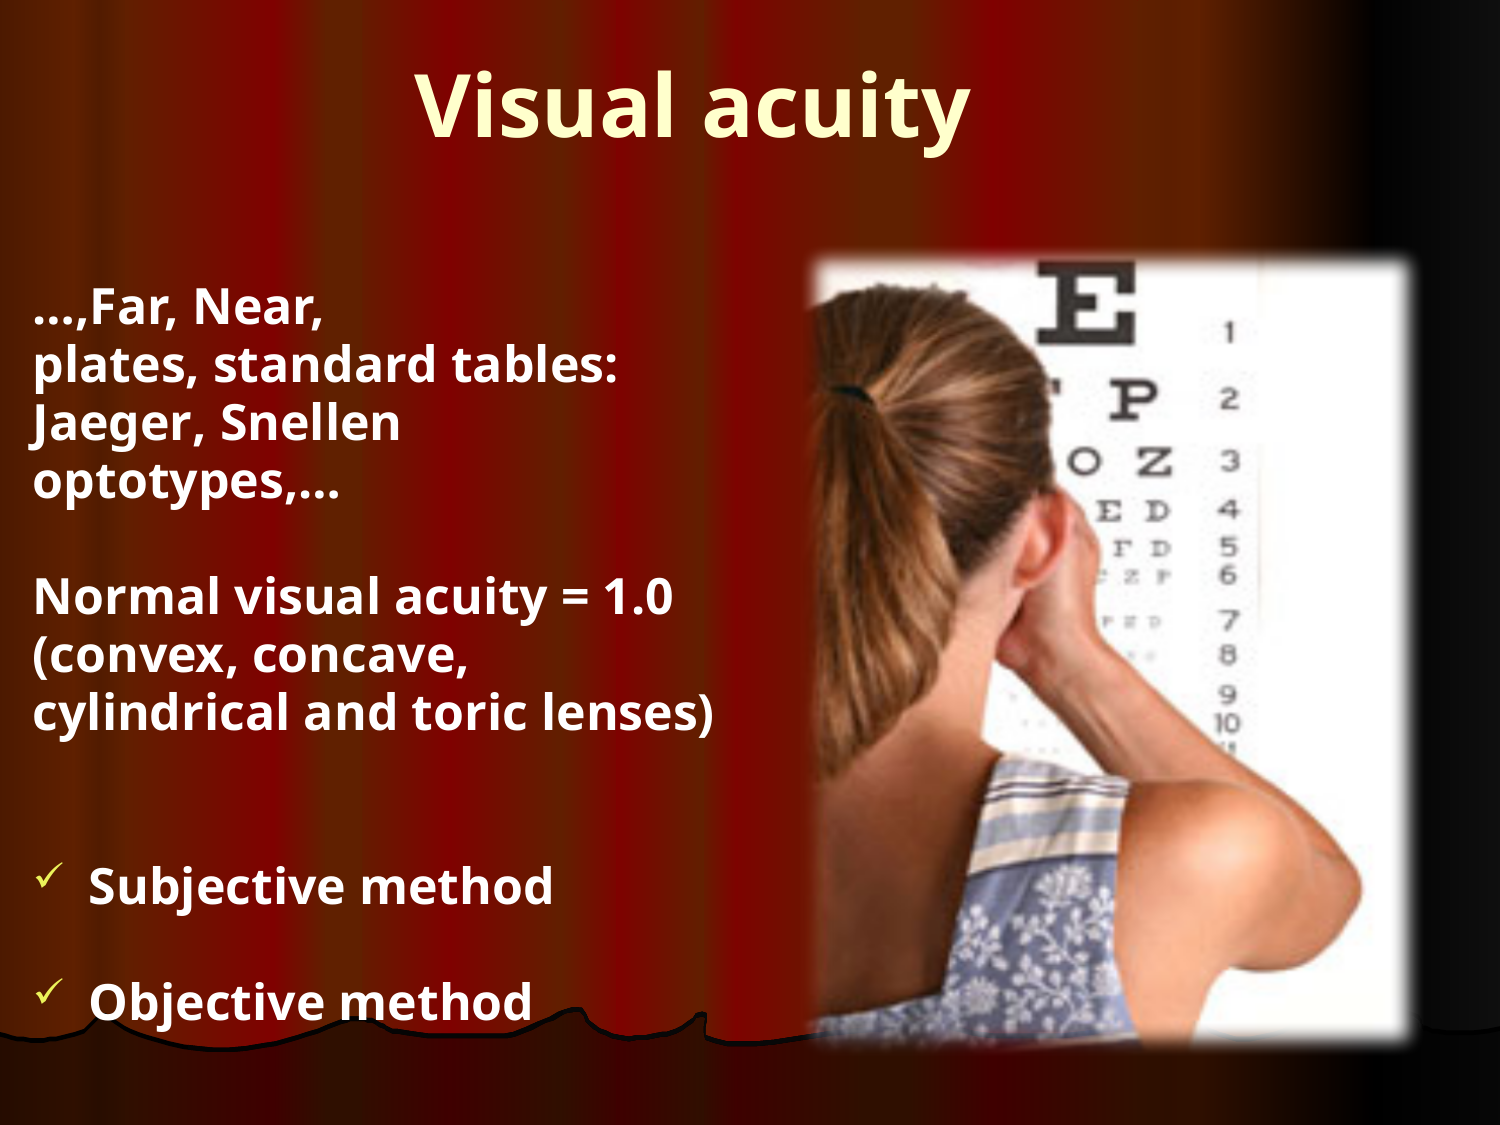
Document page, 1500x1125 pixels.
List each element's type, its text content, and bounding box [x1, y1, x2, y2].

title Visual acuity [29, 9, 1380, 197]
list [798, 243, 1426, 1058]
list …,Far, Near, plates, standard tables: Jaeger, Snellen optotypes,… Normal visual acuity = 1.0 (convex, concave, cylindrical and toric lenses) Subjective method Objective method [17, 278, 793, 1023]
